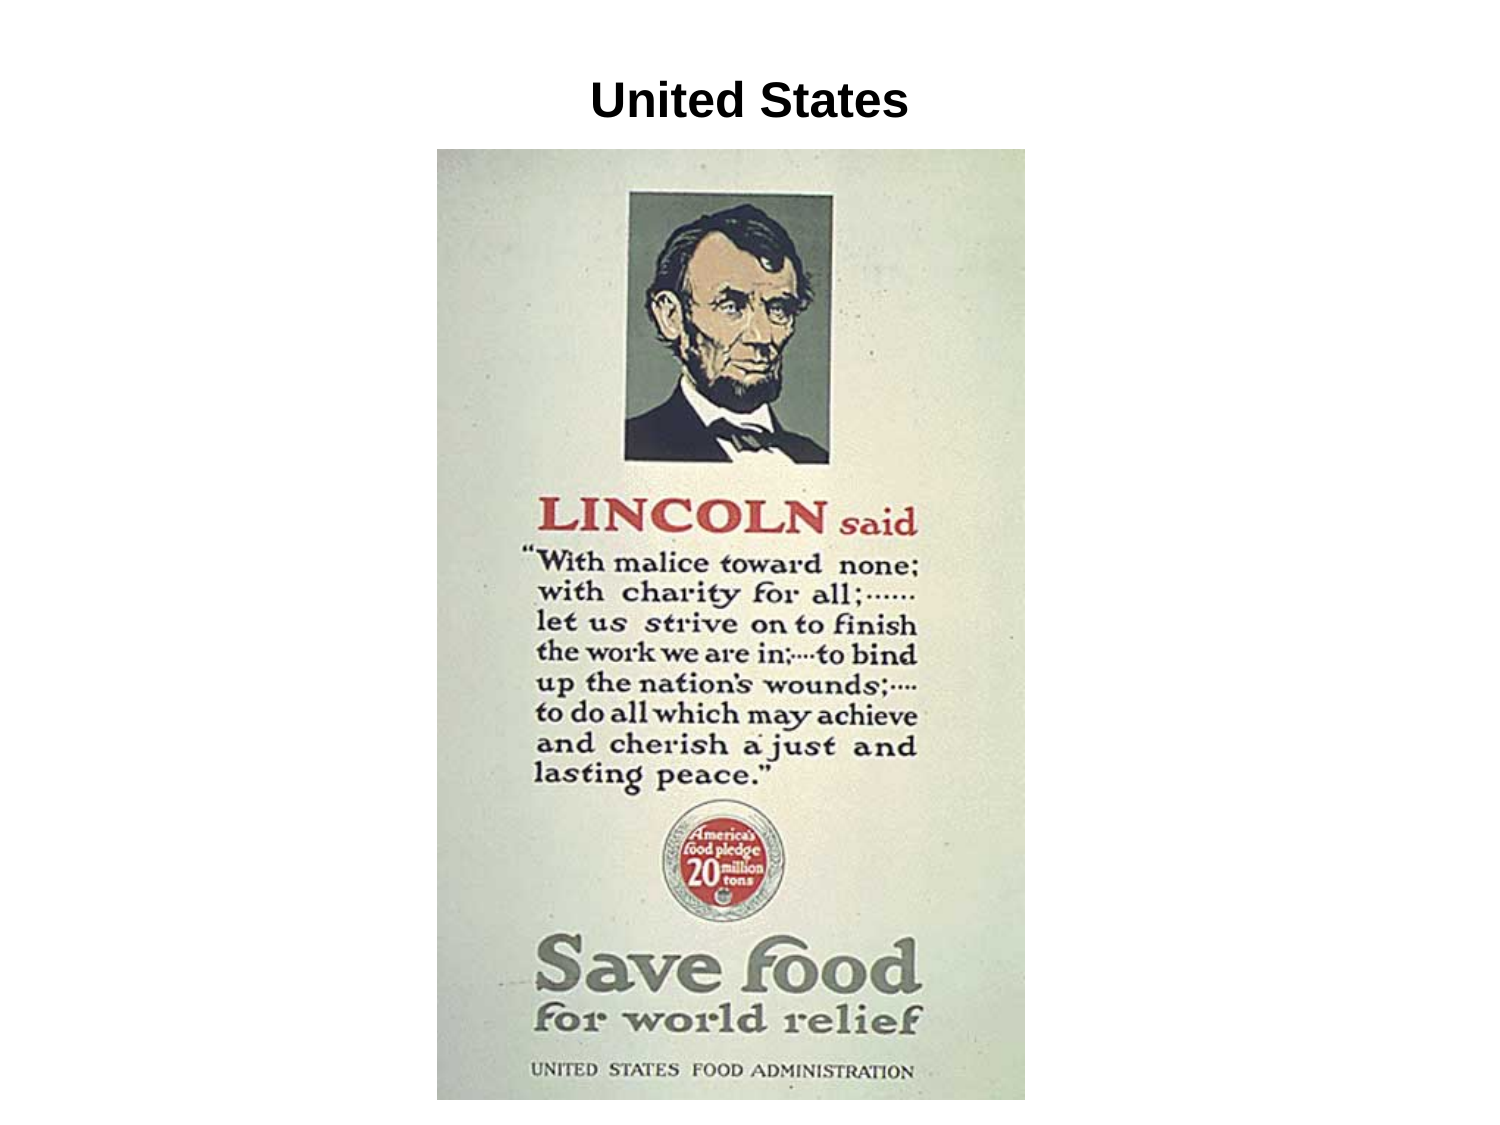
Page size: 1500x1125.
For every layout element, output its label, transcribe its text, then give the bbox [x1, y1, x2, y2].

picture [437, 149, 1025, 1101]
title United States [74, 44, 1426, 151]
